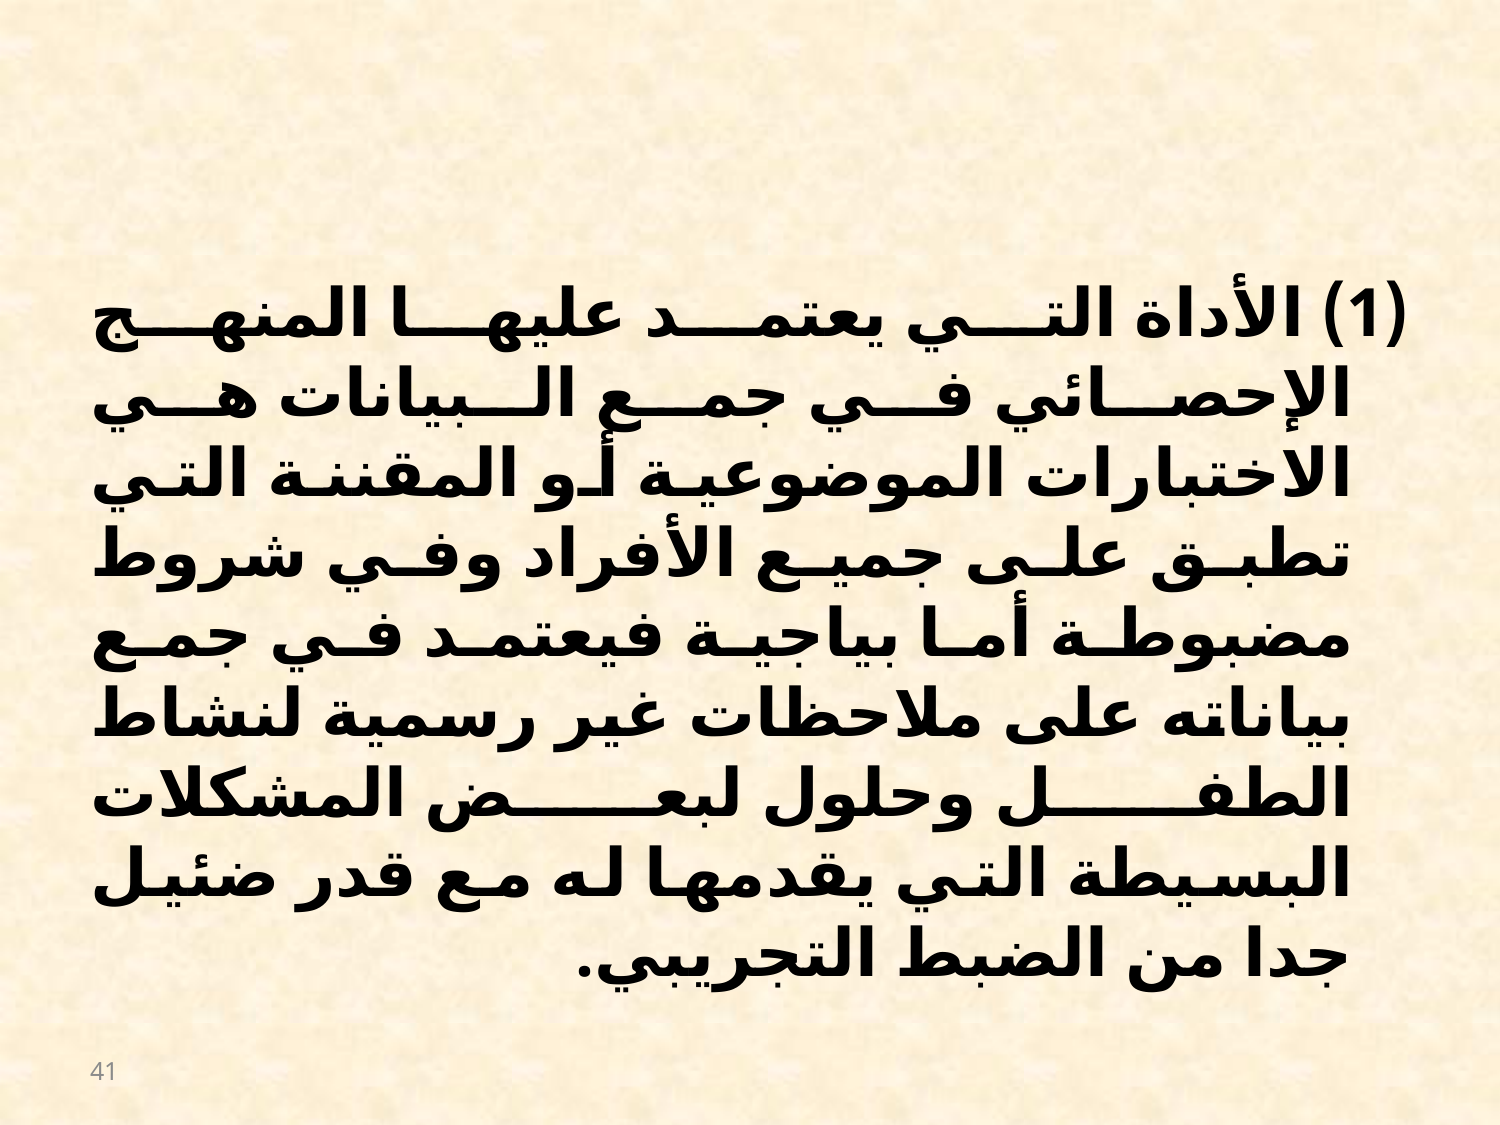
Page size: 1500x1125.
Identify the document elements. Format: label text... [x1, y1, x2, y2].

list (1) الأداة التي يعتمد عليها المنهج الإحصائي في جمع البيانات هي الاختبارات الموضوعية أو المقننة التي تطبق على جميع الأفراد وفي شروط مضبوطة أما بياجية فيعتمد في جمع بياناته على ملاحظات غير رسمية لنشاط الطفل وحلول لبعض المشكلات البسيطة التي يقدمها له مع قدر ضئيل جدا من الضبط التجريبي. [75, 262, 1425, 1005]
slide_number 41 [75, 1042, 425, 1103]
picture [0, 0, 1500, 1125]
